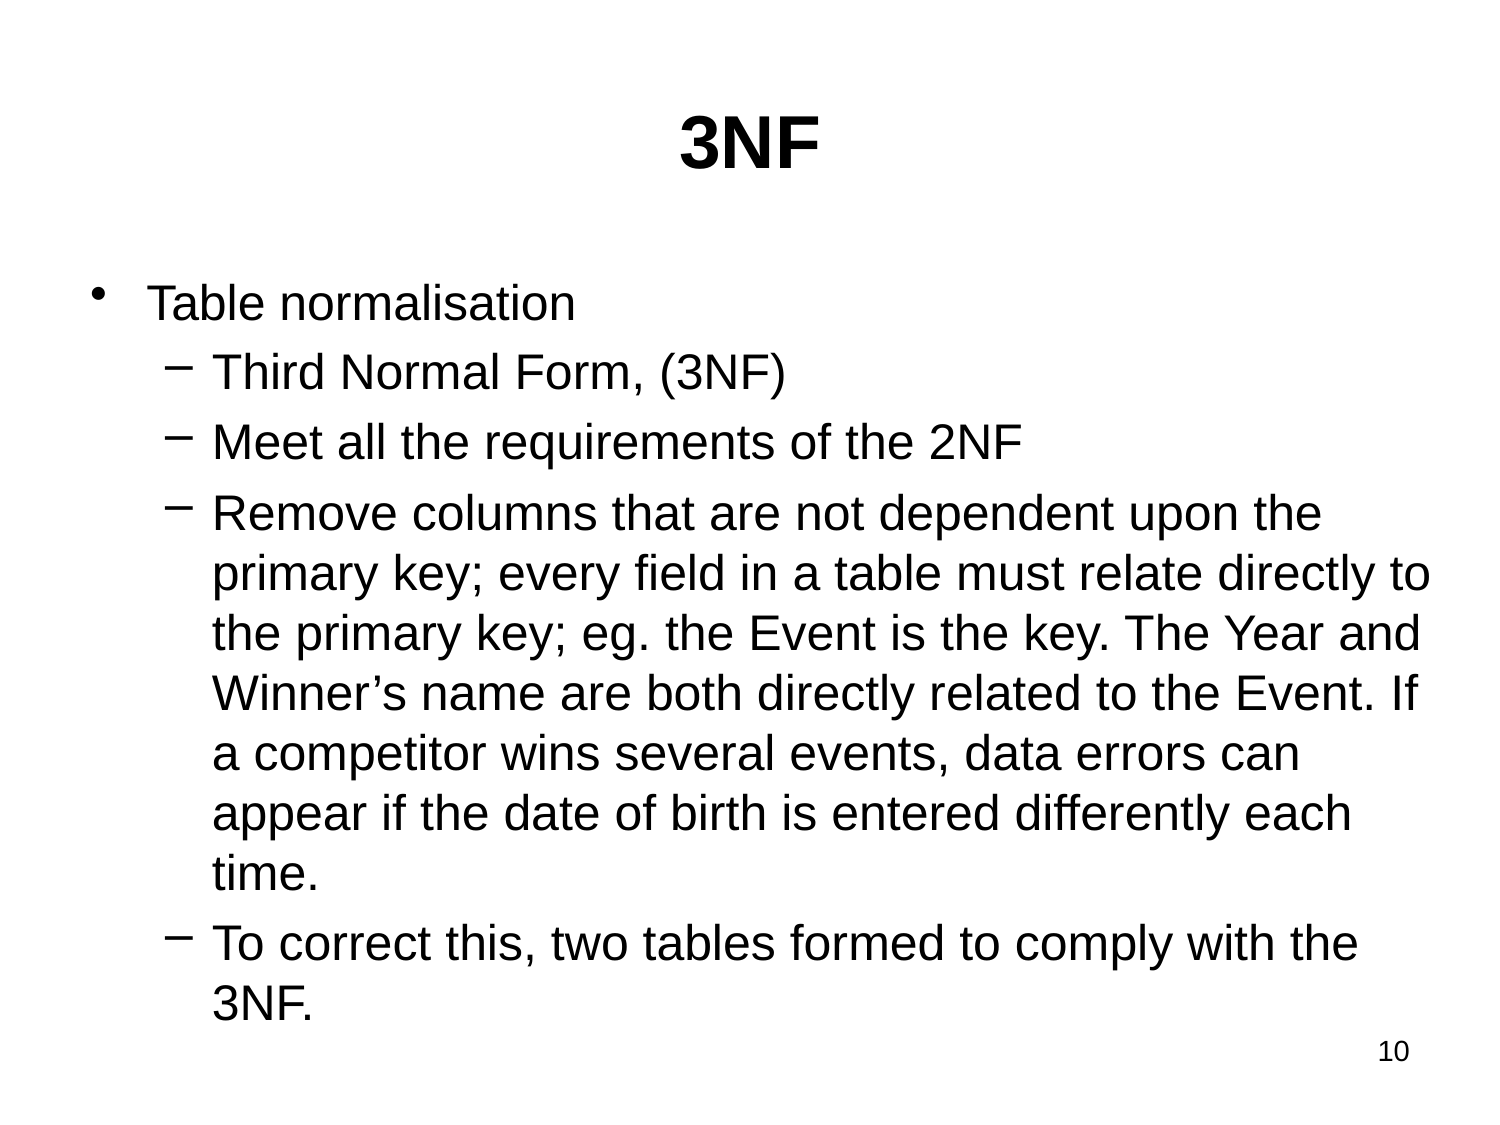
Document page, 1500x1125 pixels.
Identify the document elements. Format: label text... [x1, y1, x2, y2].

list Table normalisation Third Normal Form, (3NF) Meet all the requirements of the 2NF Remove columns that are not dependent upon the primary key; every field in a table must relate directly to the primary key; eg. the Event is the key. The Year and Winner’s name are both directly related to the Event. If a competitor wins several events, data errors can appear if the date of birth is entered differently each time. To correct this, two tables formed to comply with the 3NF. [74, 262, 1466, 1067]
title 3NF [74, 44, 1426, 233]
slide_number 10 [1074, 1024, 1426, 1103]
